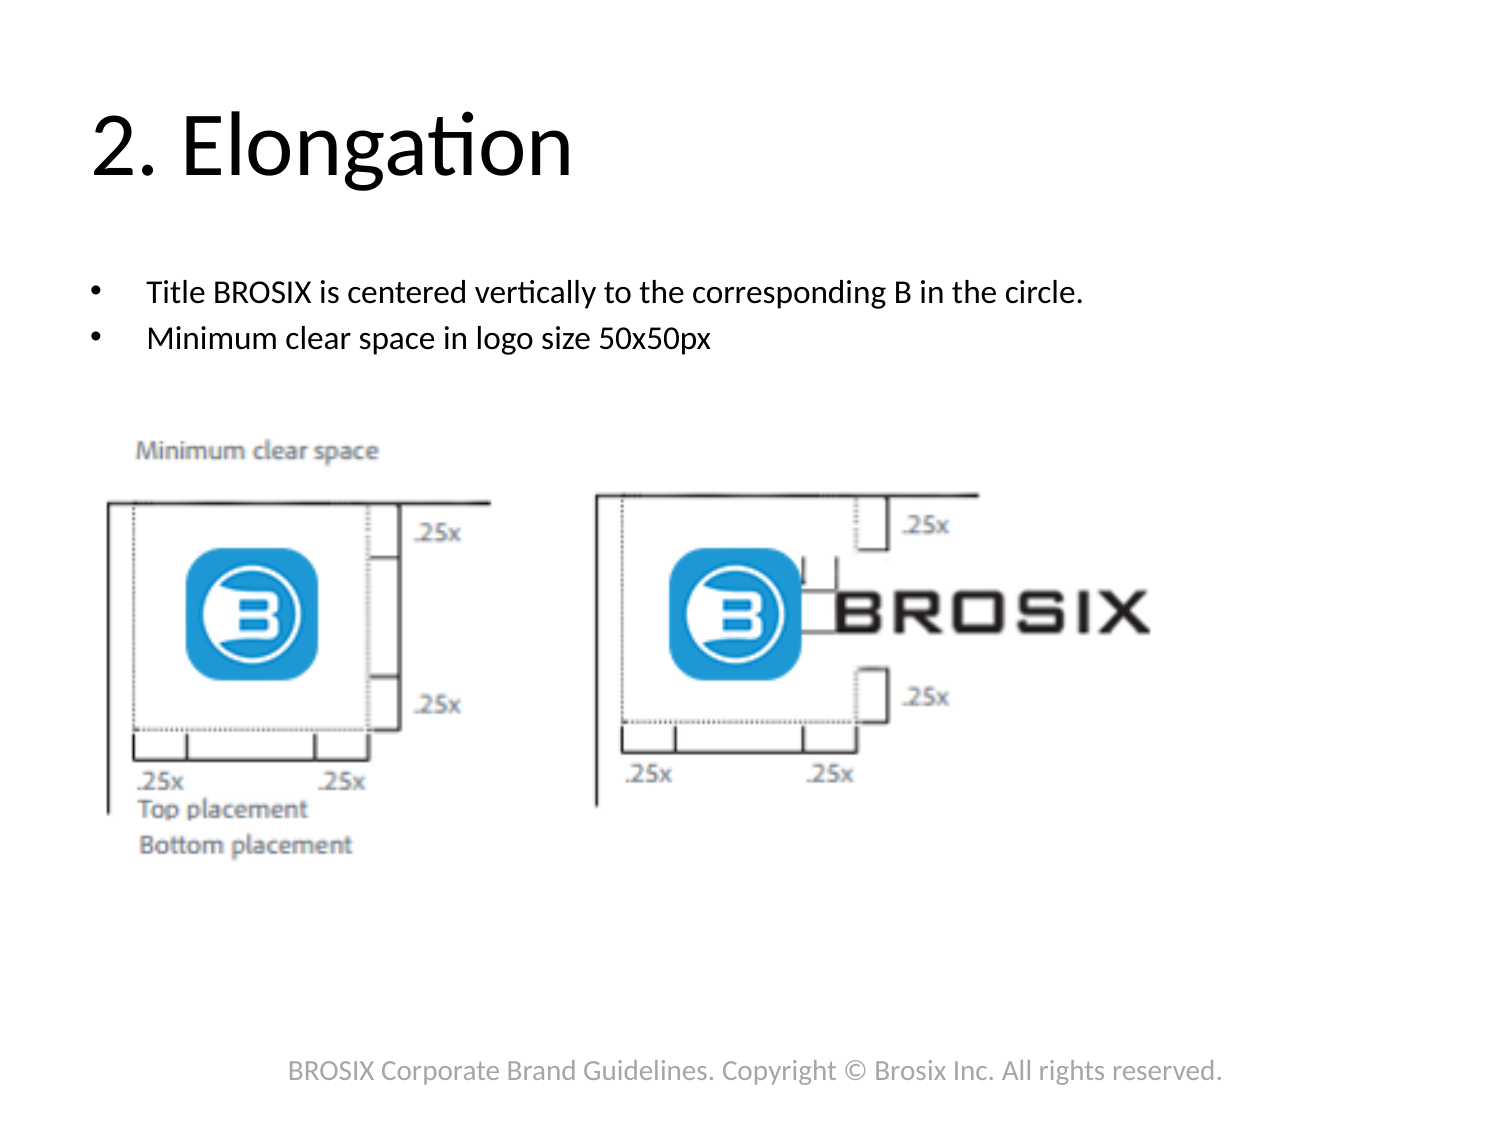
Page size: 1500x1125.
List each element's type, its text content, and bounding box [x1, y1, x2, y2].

title 2. Elongation [75, 45, 1425, 233]
picture [100, 391, 1212, 885]
text_box BROSIX Corporate Brand Guidelines. Copyright © Brosix Inc. All rights reserved. [41, 1043, 1471, 1094]
list Title BROSIX is centered vertically to the corresponding B in the circle. Minimum clear space in logo size 50x50px [75, 262, 1425, 700]
